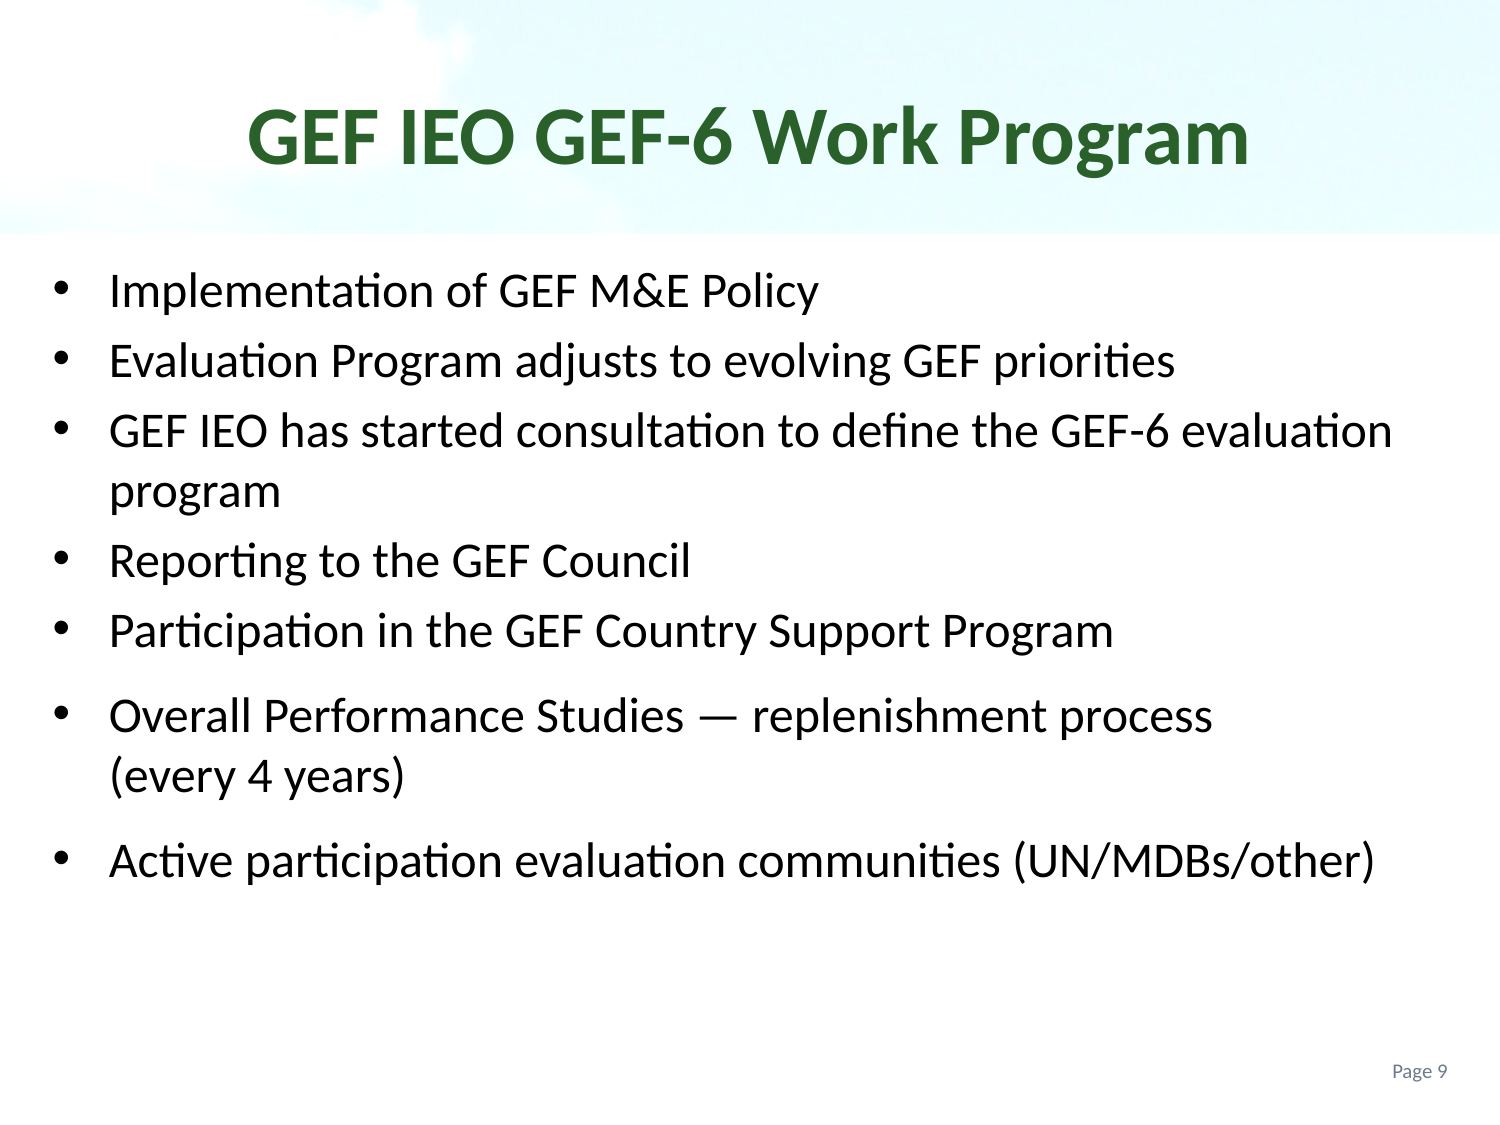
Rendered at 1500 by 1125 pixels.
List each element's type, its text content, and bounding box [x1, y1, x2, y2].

title GEF IEO GEF-6 Work Program [37, 37, 1463, 225]
list Implementation of GEF M&E Policy Evaluation Program adjusts to evolving GEF priorities GEF IEO has started consultation to define the GEF-6 evaluation program Reporting to the GEF Council Participation in the GEF Country Support Program Overall Performance Studies — replenishment process (every 4 years) Active participation evaluation communities (UN/MDBs/other) [37, 249, 1463, 1050]
